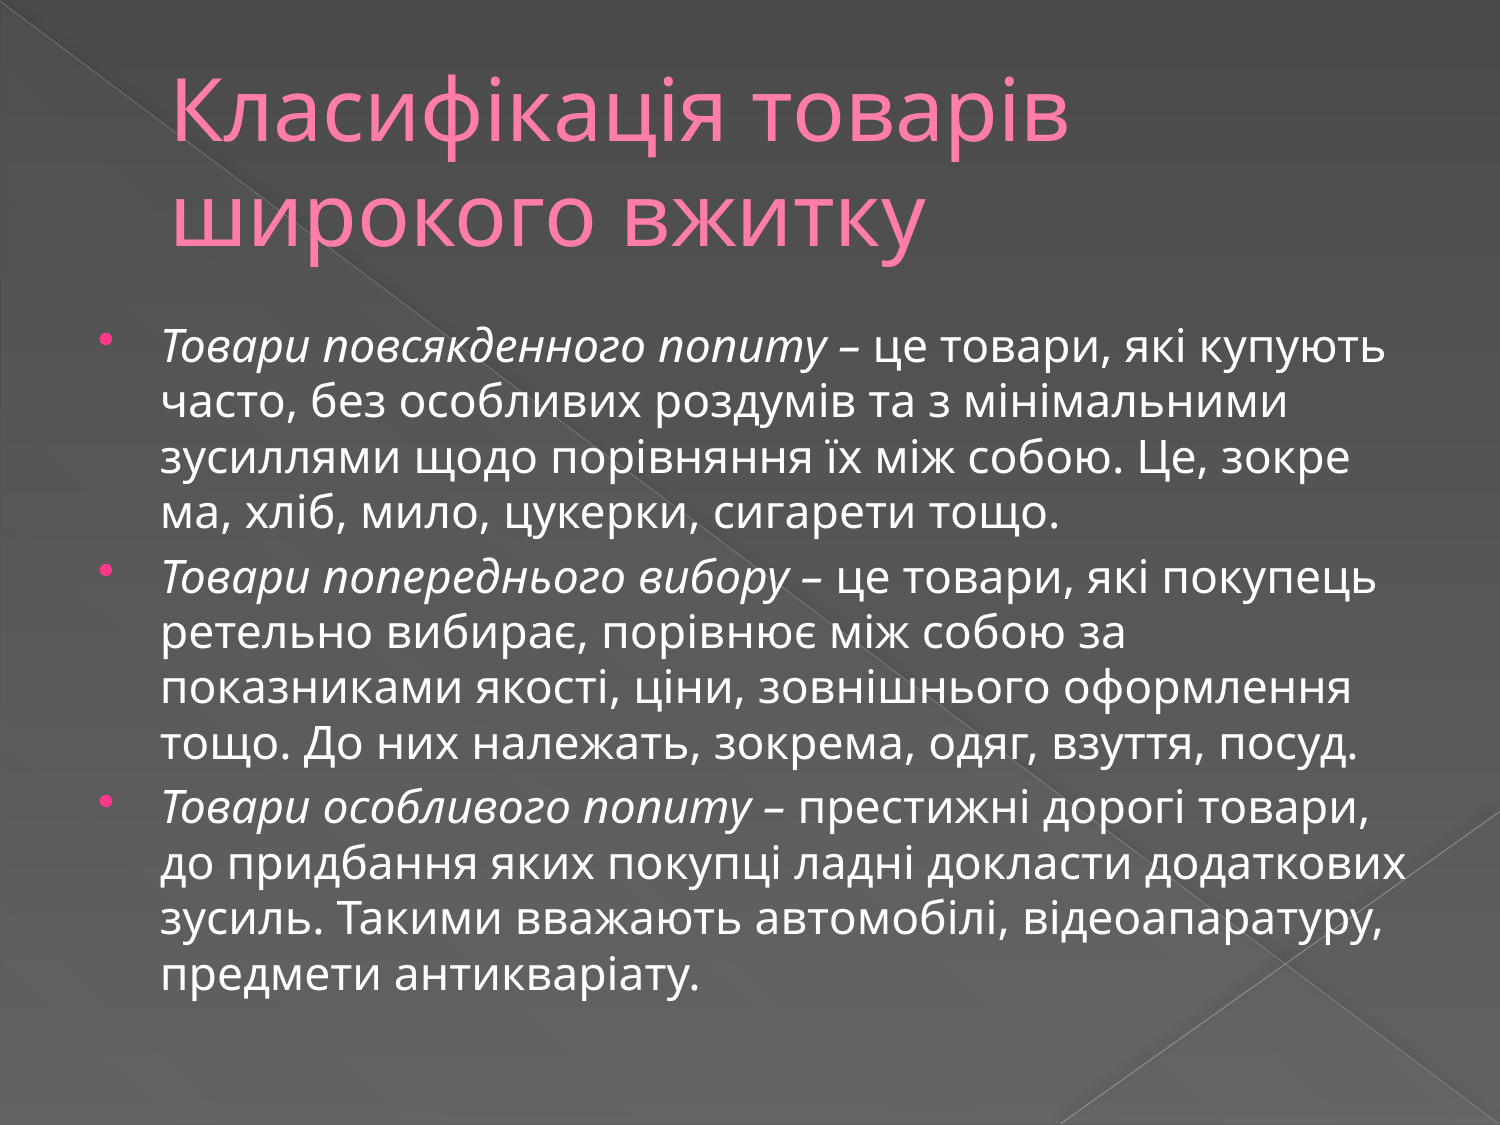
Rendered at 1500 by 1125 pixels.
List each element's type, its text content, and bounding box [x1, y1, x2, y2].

title Класифікація товарів широкого вжитку [75, 43, 1425, 274]
list Товари повсякденного попиту – це товари, які купують часто, без особливих роздумів та з мінімальними зусиллями щодо порівняння їх між собою. Це, зокре­ма, хліб, мило, цукерки, сигарети тощо. Товари попереднього вибору – це товари, які покупець ретельно вибирає, порів­нює між собою за показниками якості, ціни, зовнішнього оформлення тощо. До них належать, зокрема, одяг, взуття, посуд. Товари особливого попиту – престижні дорогі товари, до придбання яких по­купці ладні докласти додаткових зусиль. Такими вважають автомобілі, відеоапаратуру, предмети антикваріату. [75, 308, 1425, 1059]
